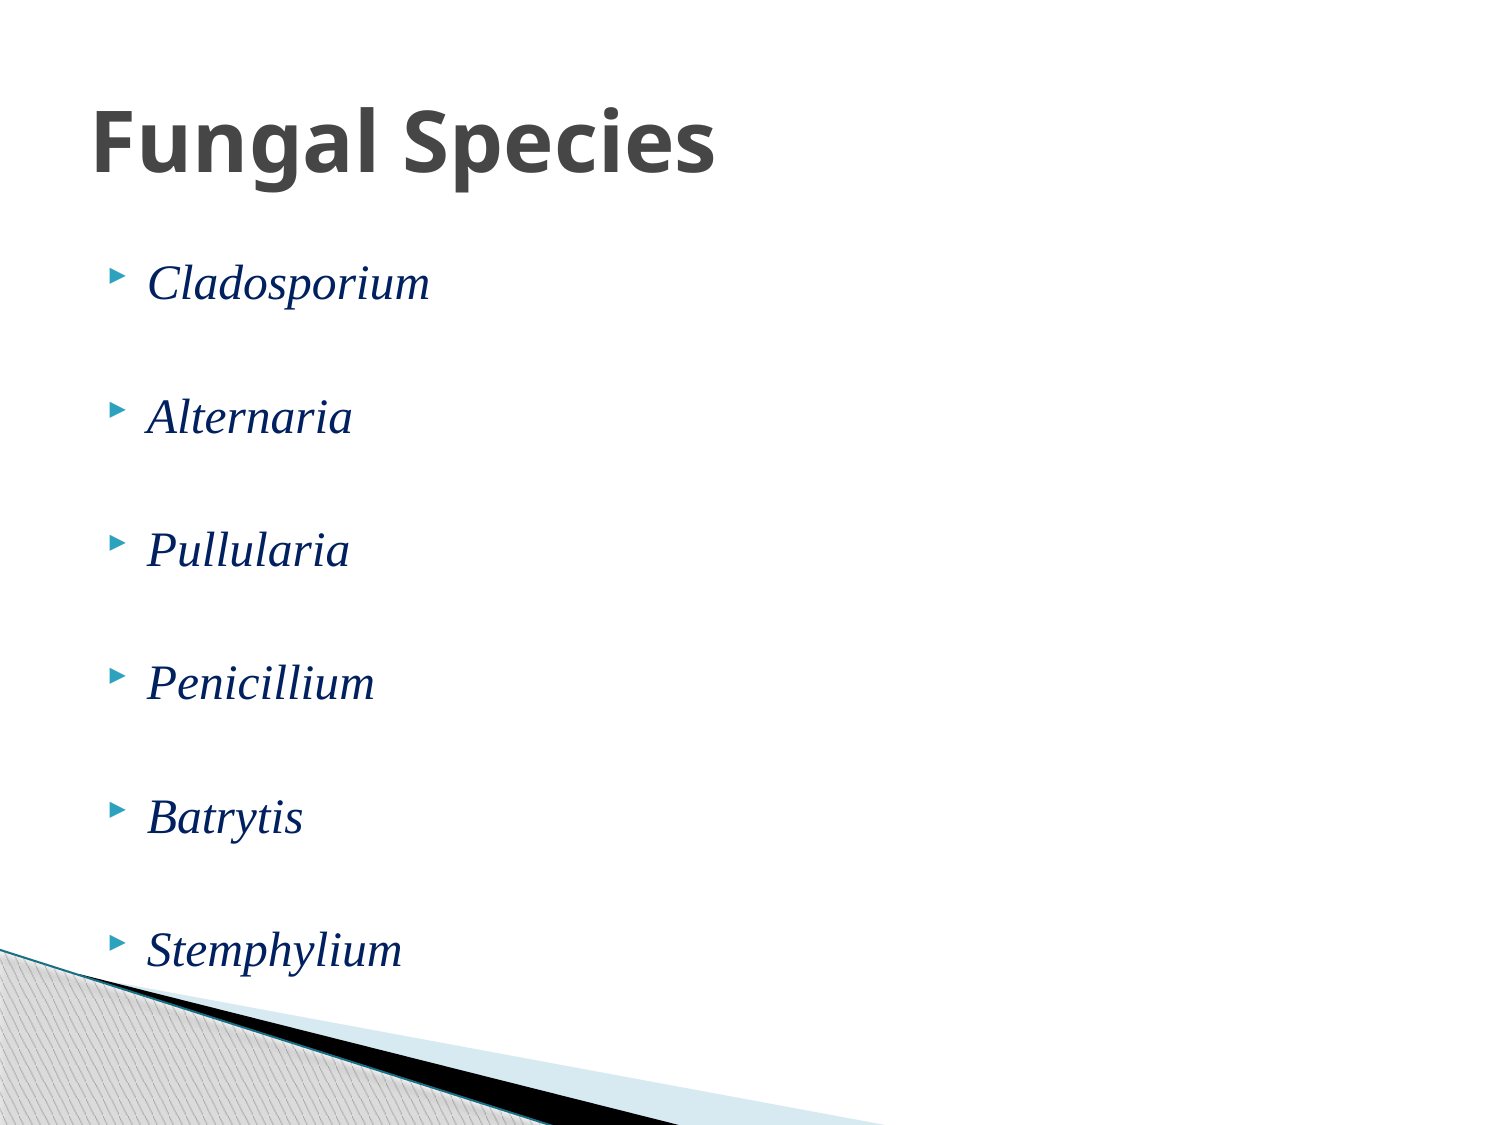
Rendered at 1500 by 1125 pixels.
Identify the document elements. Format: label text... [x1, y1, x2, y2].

list Cladosporium Alternaria Pullularia Penicillium Batrytis Stemphylium [75, 243, 1425, 986]
title Fungal Species [75, 45, 1425, 233]
